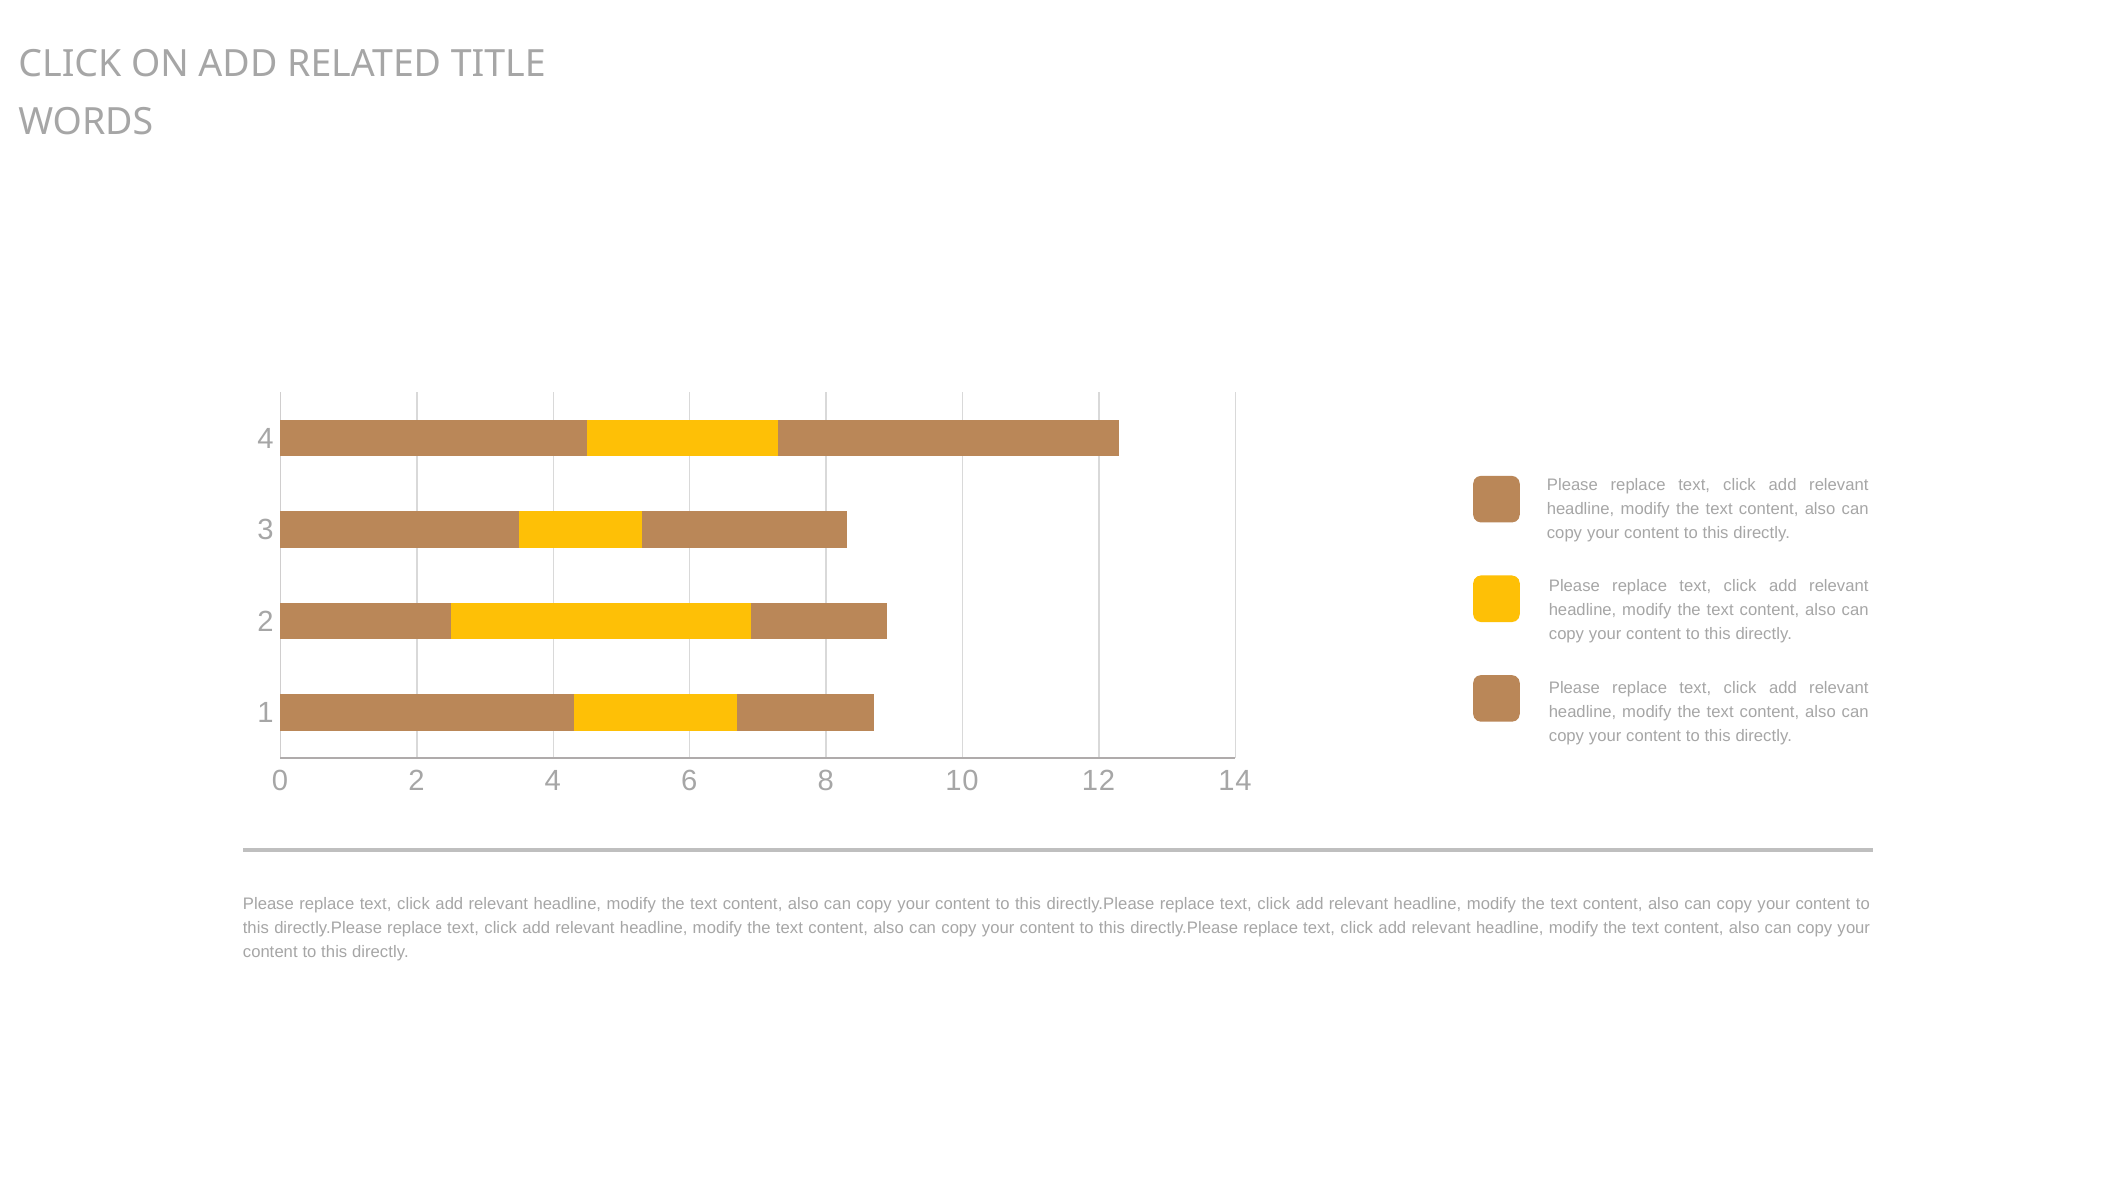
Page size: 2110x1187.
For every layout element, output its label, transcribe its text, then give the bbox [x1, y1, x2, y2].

text_box Please replace text, click add relevant headline, modify the text content, also can copy your content to this directly. [1548, 672, 1869, 745]
text_box [1472, 574, 1521, 624]
text_box [1472, 674, 1521, 723]
text_box Please replace text, click add relevant headline, modify the text content, also can copy your content to this directly. [1548, 571, 1869, 644]
text_box Please replace text, click add relevant headline, modify the text content, also can copy your content to this directly. [1546, 469, 1870, 542]
chart [236, 384, 1274, 806]
text_box CLICK ON ADD RELATED TITLE WORDS [3, 18, 595, 150]
text_box [1472, 474, 1521, 524]
text_box Please replace text, click add relevant headline, modify the text content, also can copy your content to this directly.Please replace text, click add relevant headline, modify the text content, also can copy your content to this directly.Please replace text, click add relevant headline, modify the text content, also can copy your content to this directly.Please replace text, click add relevant headline, modify the text content, also can copy your content to this directly. [243, 888, 1873, 961]
